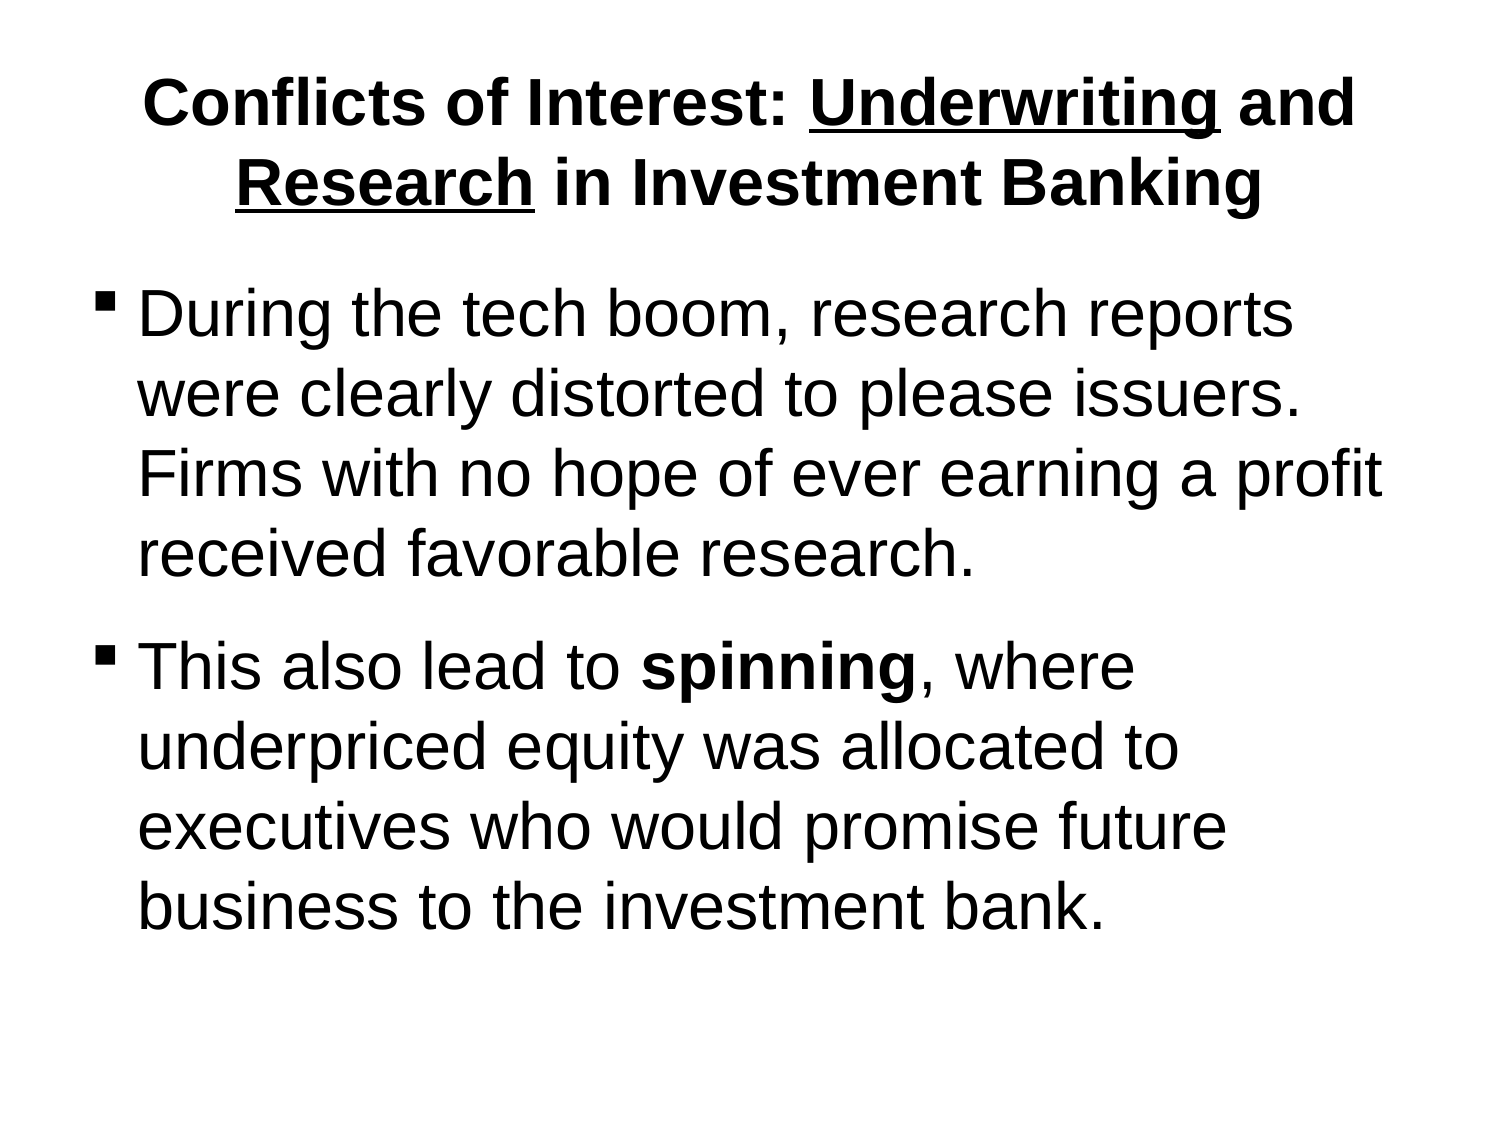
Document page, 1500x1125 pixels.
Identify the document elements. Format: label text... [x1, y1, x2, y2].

list During the tech boom, research reports were clearly distorted to please issuers. Firms with no hope of ever earning a profit received favorable research. This also lead to spinning, where underpriced equity was allocated to executives who would promise future business to the investment bank. [75, 262, 1425, 1005]
title Conflicts of Interest: Underwriting and Research in Investment Banking [75, 45, 1425, 233]
